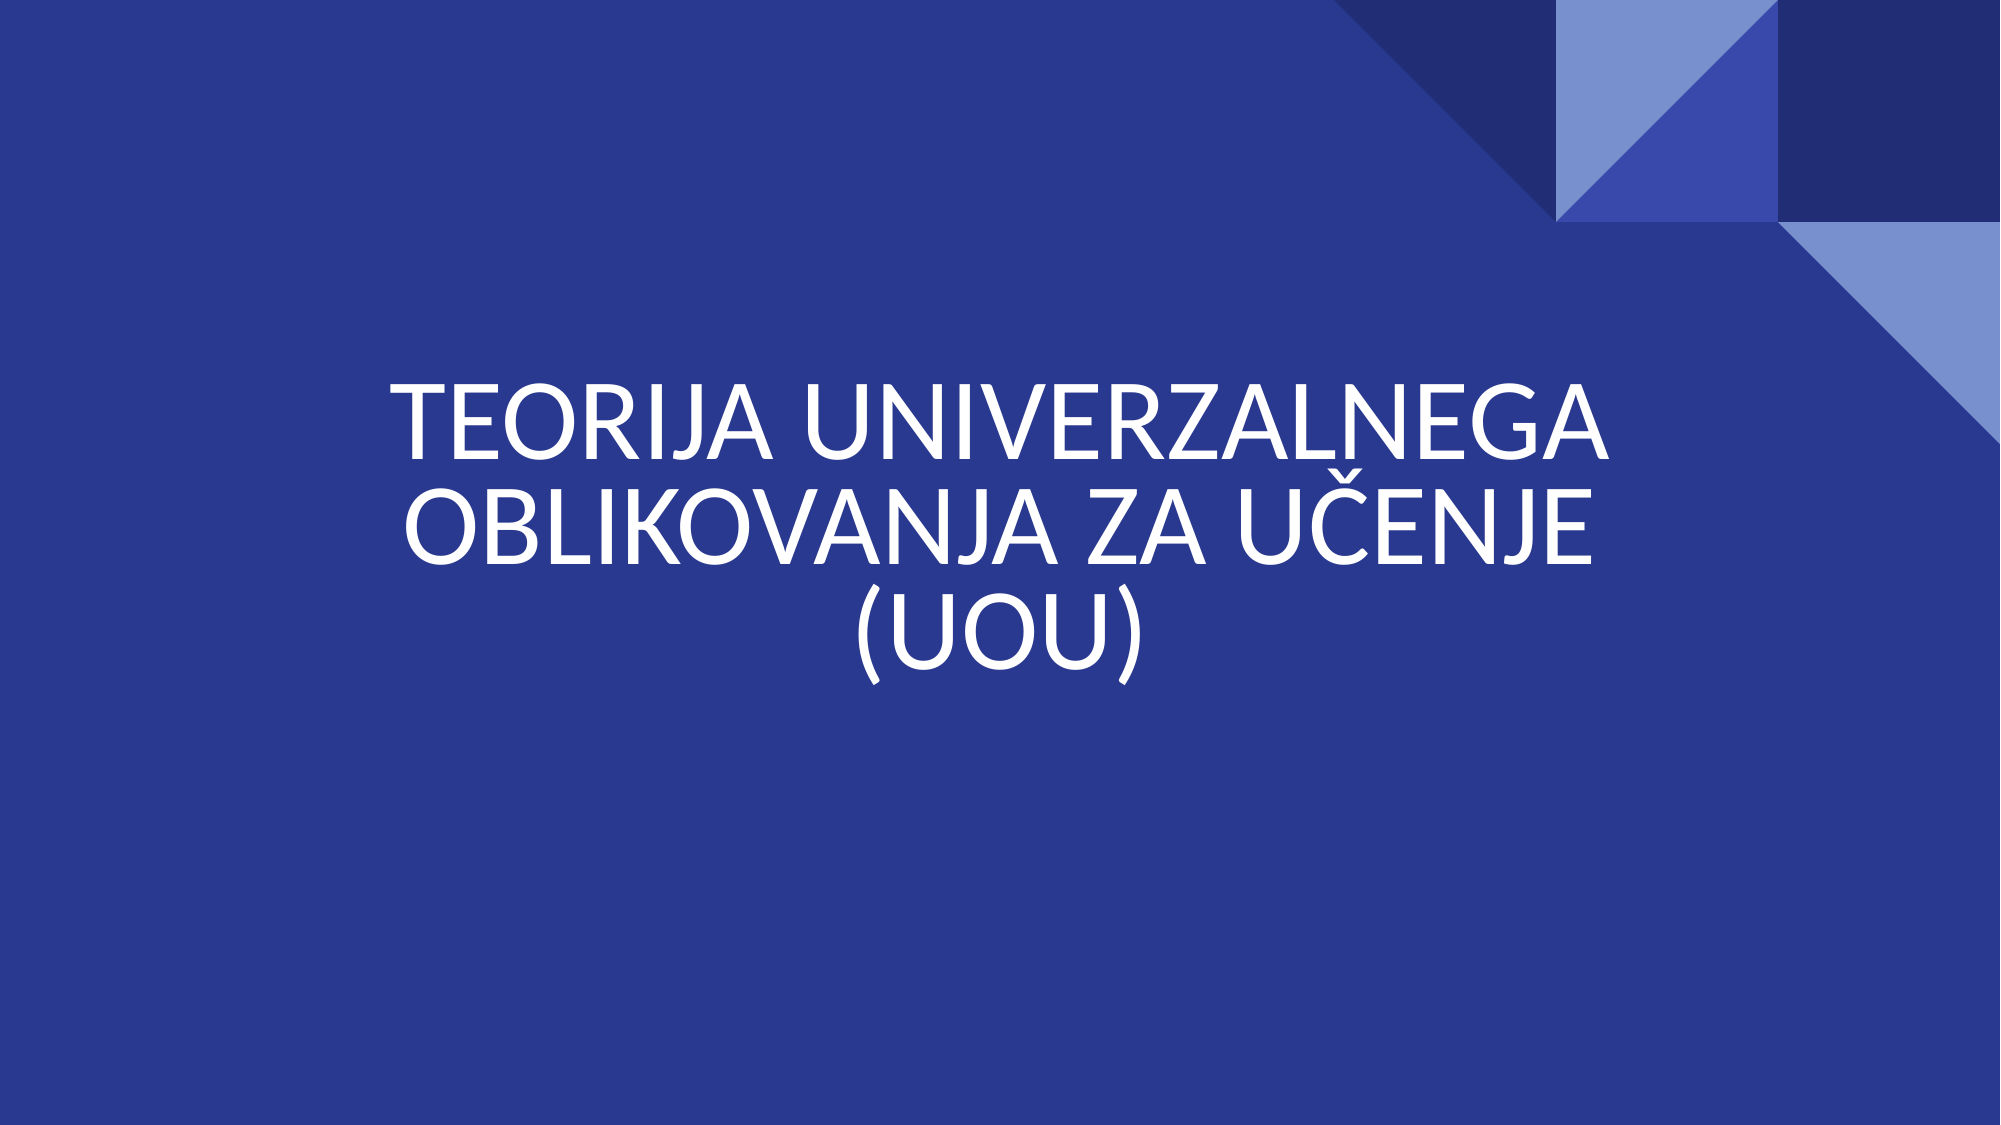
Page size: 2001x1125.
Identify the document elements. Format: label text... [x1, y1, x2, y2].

title TEORIJA UNIVERZALNEGA OBLIKOVANJA ZA UČENJE (UOU) [249, 363, 1750, 699]
